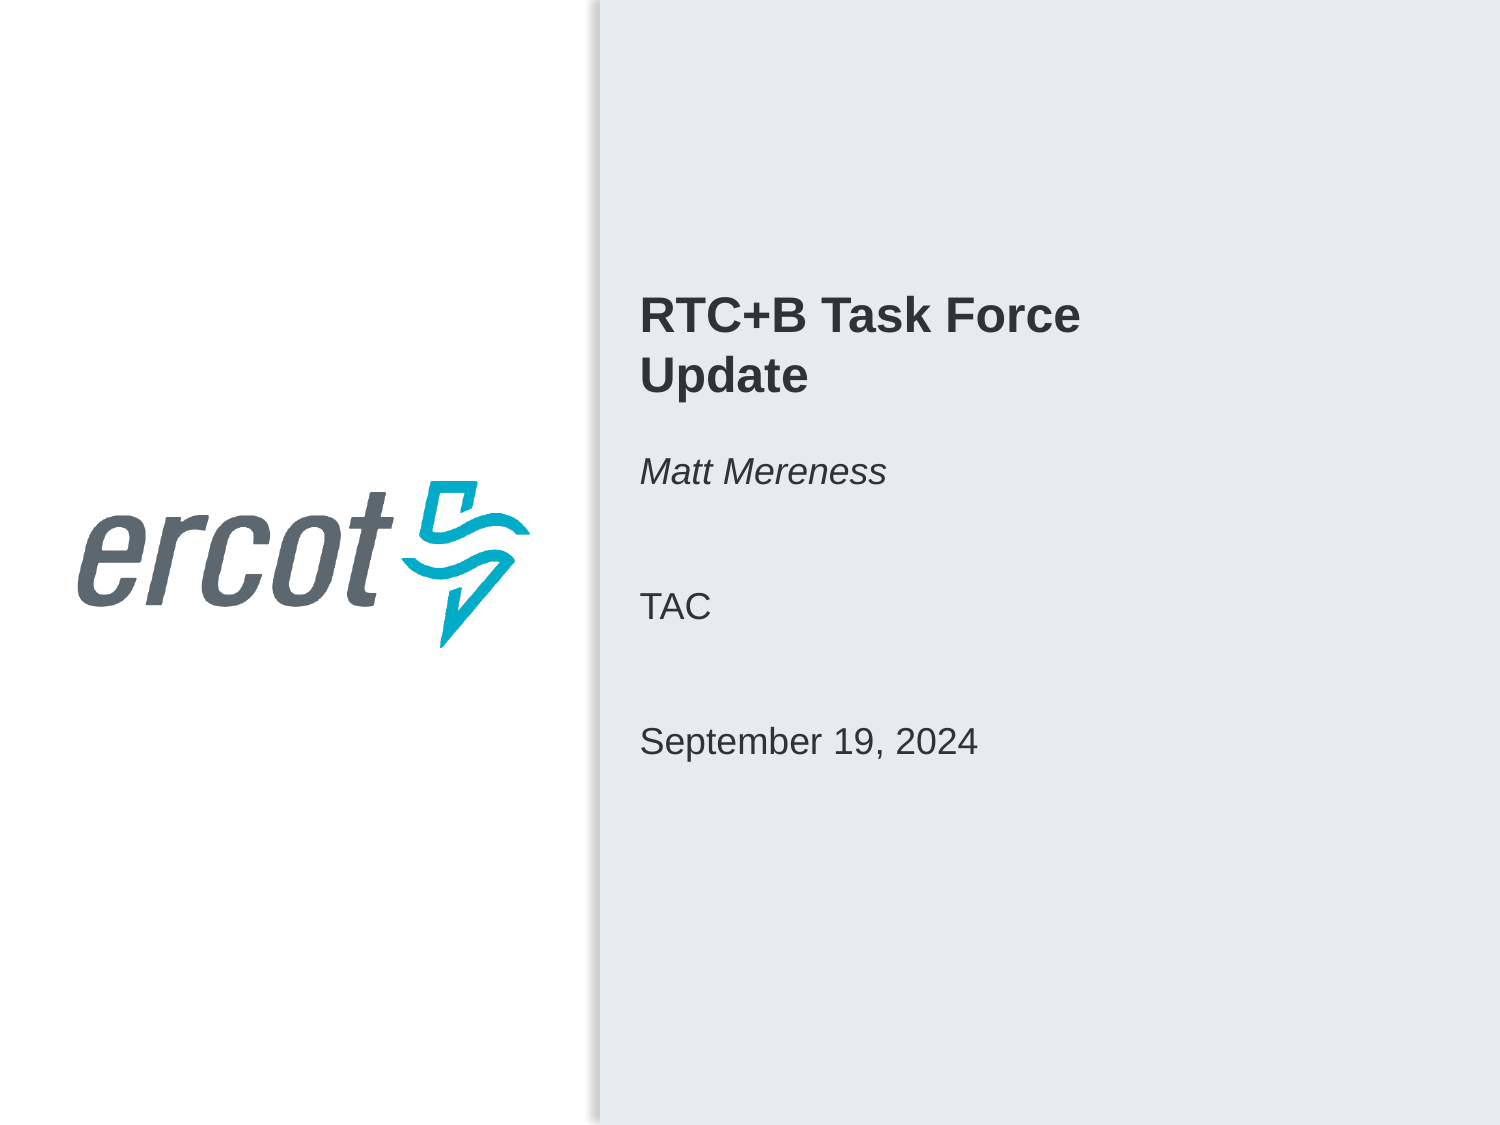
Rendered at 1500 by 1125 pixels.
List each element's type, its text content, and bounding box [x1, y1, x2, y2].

text_box RTC+B Task Force Update Matt Mereness TAC September 19, 2024 [624, 274, 1438, 815]
picture [68, 471, 538, 654]
